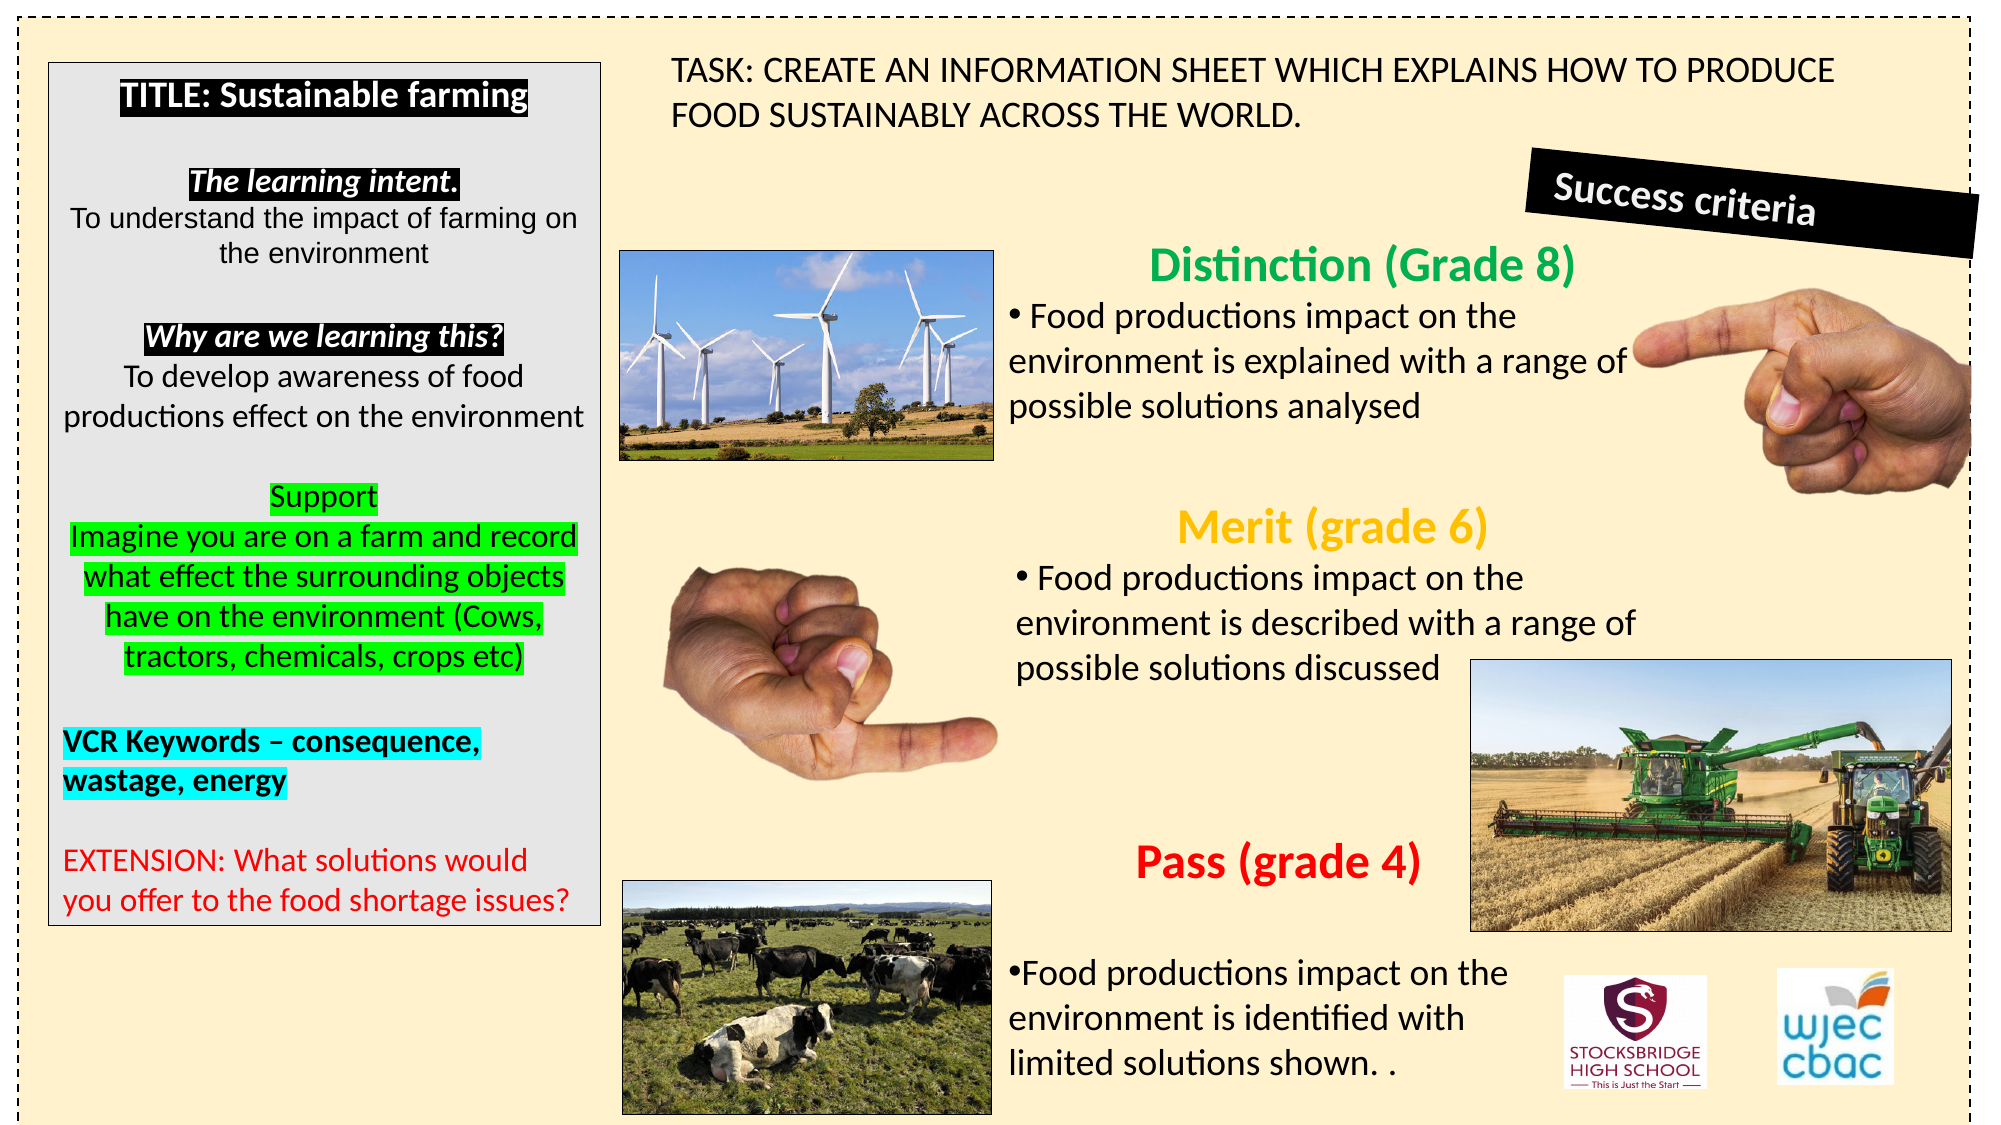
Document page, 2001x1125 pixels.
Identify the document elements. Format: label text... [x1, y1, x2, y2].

text_box [17, 16, 1971, 1125]
text_box TITLE: Sustainable farming The learning intent. To understand the impact of farming on the environment Why are we learning this? To develop awareness of food productions effect on the environment Support Imagine you are on a farm and record what effect the surrounding objects have on the environment (Cows, tractors, chemicals, crops etc) VCR Keywords – consequence, wastage, energy EXTENSION: What solutions would you offer to the food shortage issues? [48, 62, 601, 926]
picture [1568, 190, 2000, 591]
text_box Pass (grade 4) Food productions impact on the environment is identified with limited solutions shown. . [993, 820, 1565, 1091]
text_box Merit (grade 6) Food productions impact on the environment is described with a range of possible solutions discussed [1066, 485, 1666, 696]
picture [1564, 975, 1707, 1089]
picture [1470, 659, 1952, 932]
picture [601, 250, 1066, 1115]
text_box Distinction (Grade 8) Food productions impact on the environment is explained with a range of possible solutions analysed [993, 224, 1568, 479]
text_box .Success criteria [1525, 147, 1938, 217]
text_box TASK: CREATE AN INFORMATION SHEET WHICH EXPLAINS HOW TO PRODUCE FOOD SUSTAINABLY ACROSS THE WORLD. [656, 37, 1894, 143]
picture [1776, 967, 1894, 1085]
